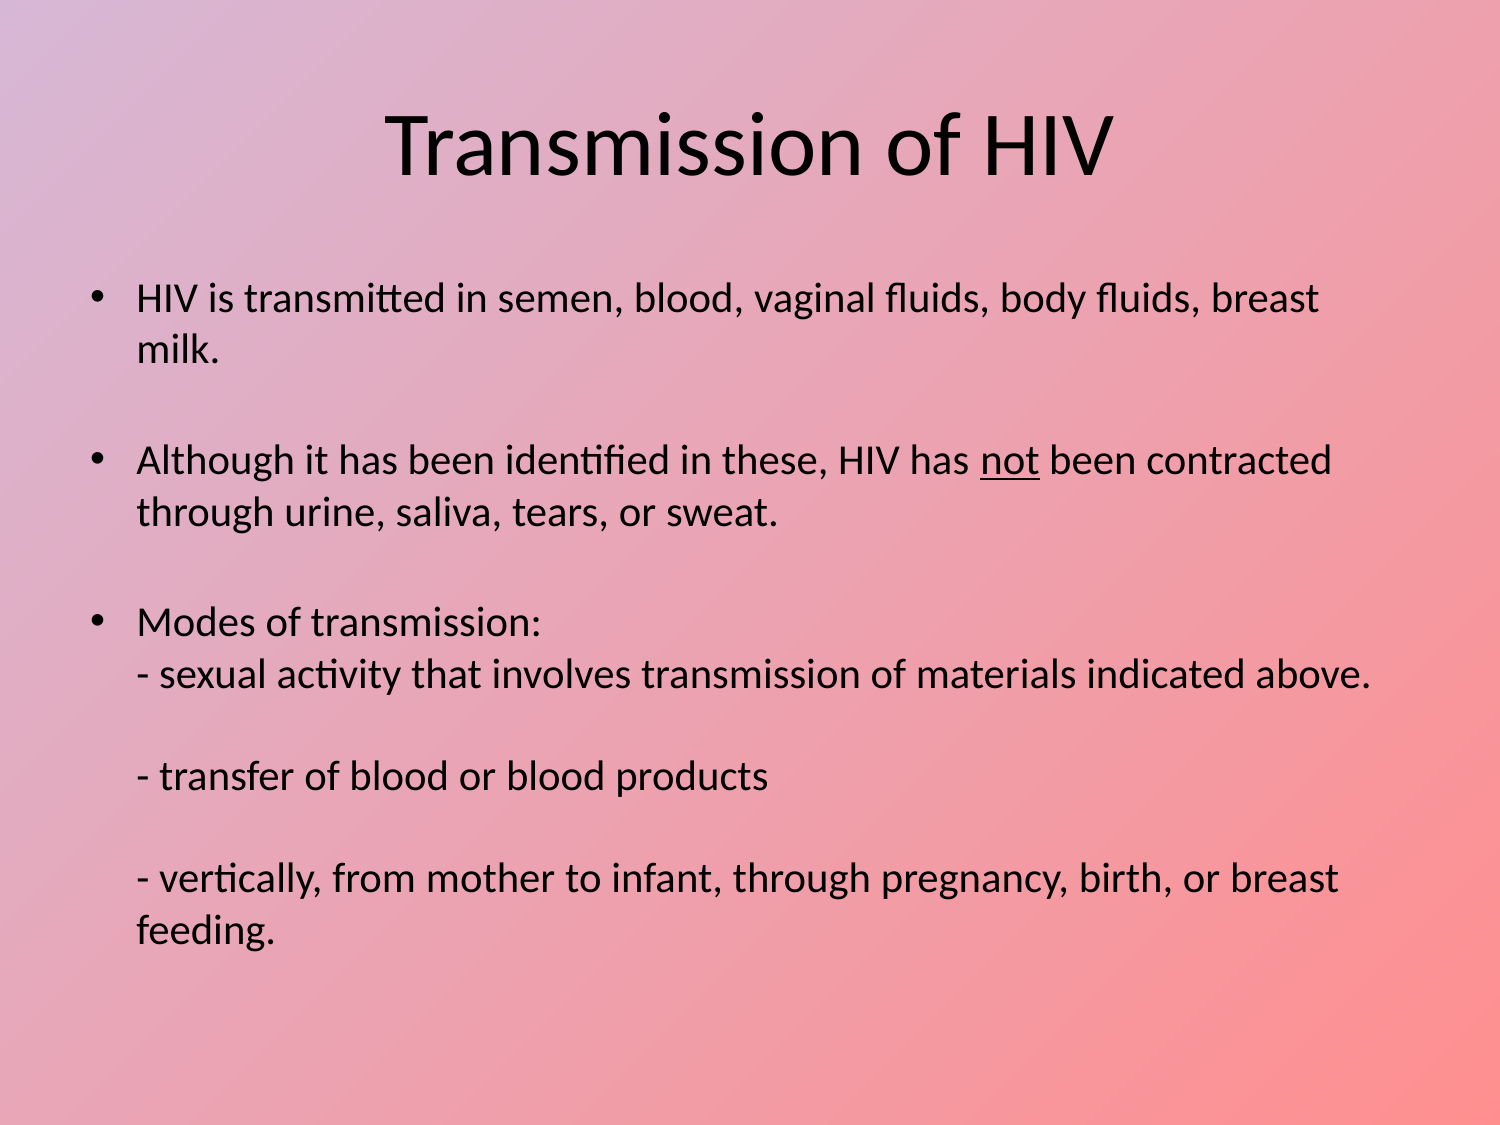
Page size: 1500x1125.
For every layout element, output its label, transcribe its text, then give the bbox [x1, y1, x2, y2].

list HIV is transmitted in semen, blood, vaginal fluids, body fluids, breast milk. Although it has been identified in these, HIV has not been contracted through urine, saliva, tears, or sweat. Modes of transmission: - sexual activity that involves transmission of materials indicated above. - transfer of blood or blood products - vertically, from mother to infant, through pregnancy, birth, or breast feeding. [75, 262, 1425, 1005]
title Transmission of HIV [75, 45, 1425, 233]
